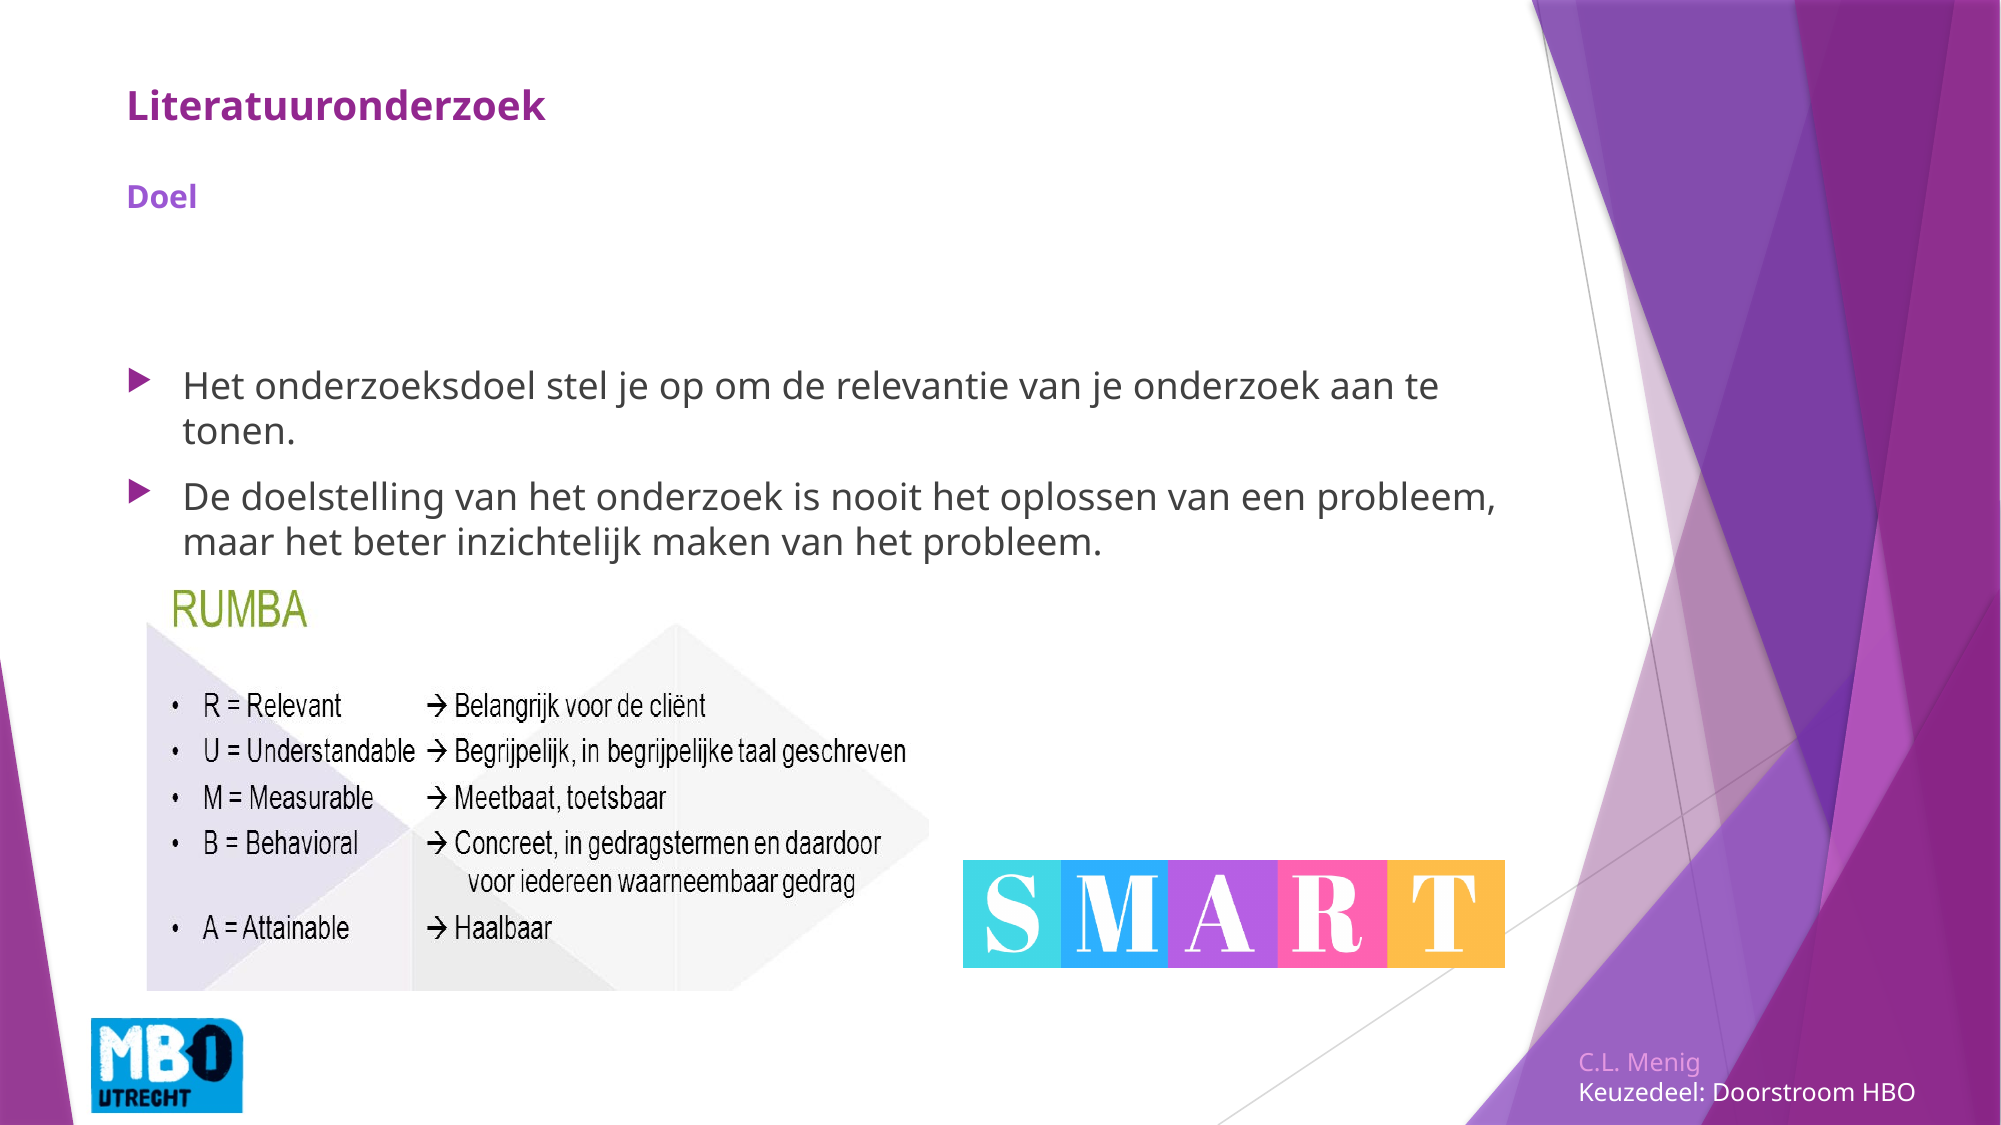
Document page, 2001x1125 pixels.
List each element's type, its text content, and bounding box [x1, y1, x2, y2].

picture [963, 859, 1505, 969]
title Literatuuronderzoek Doel [111, 72, 1522, 224]
picture [85, 1007, 246, 1125]
list Het onderzoeksdoel stel je op om de relevantie van je onderzoek aan te tonen. De doelstelling van het onderzoek is nooit het oplossen van een probleem, maar het beter inzichtelijk maken van het probleem. [111, 354, 1522, 992]
text_box C.L. Menig Keuzedeel: Doorstroom HBO [1563, 1038, 2000, 1114]
picture [145, 564, 929, 992]
